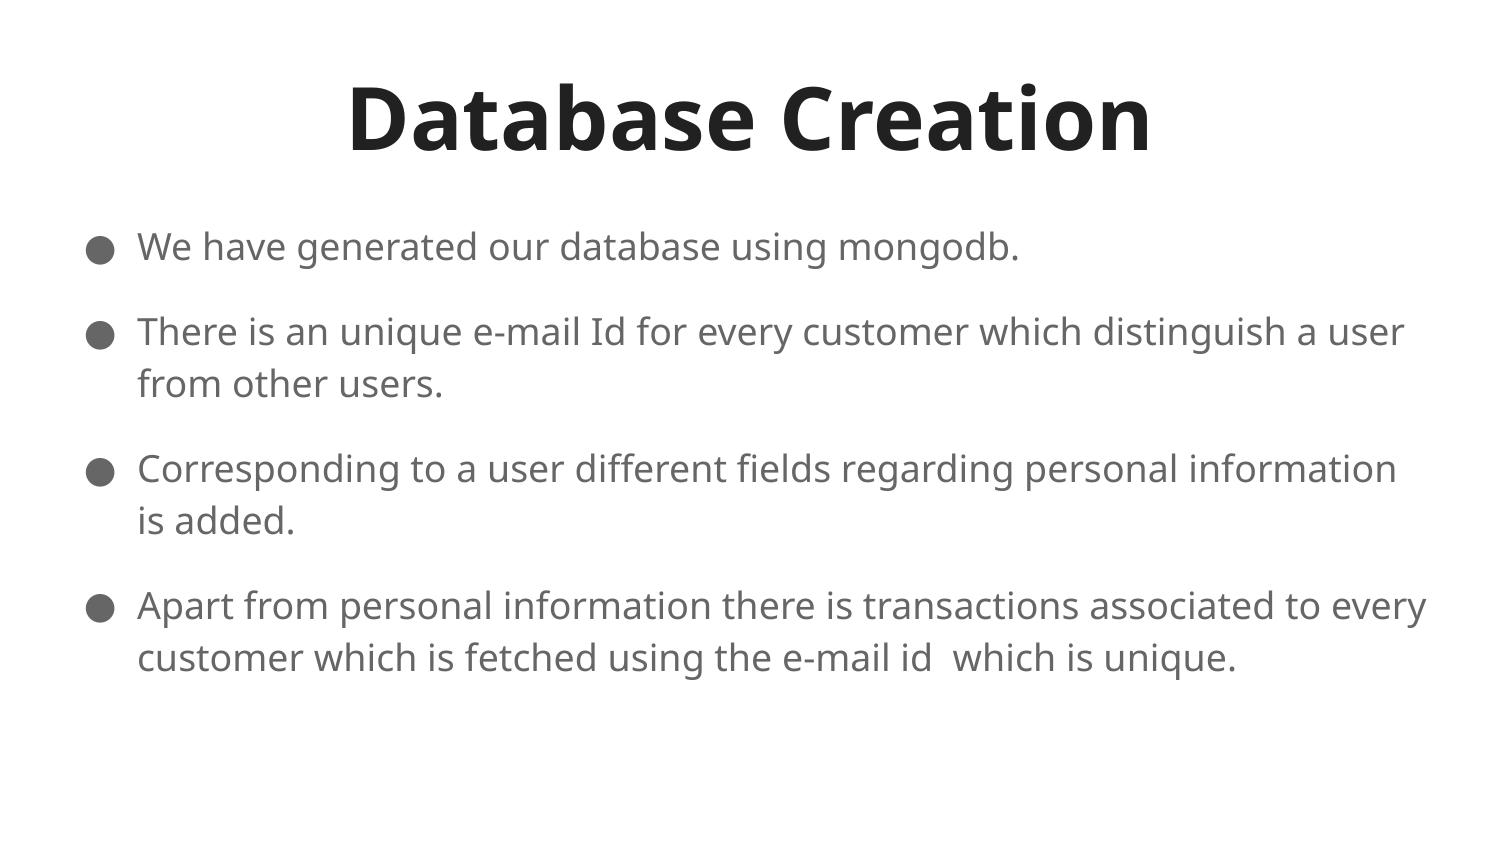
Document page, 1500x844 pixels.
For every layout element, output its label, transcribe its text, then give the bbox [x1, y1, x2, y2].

list We have generated our database using mongodb. There is an unique e-mail Id for every customer which distinguish a user from other users. Corresponding to a user different fields regarding personal information is added. Apart from personal information there is transactions associated to every customer which is fetched using the e-mail id which is unique. [51, 201, 1449, 750]
title Database Creation [51, 48, 1449, 180]
